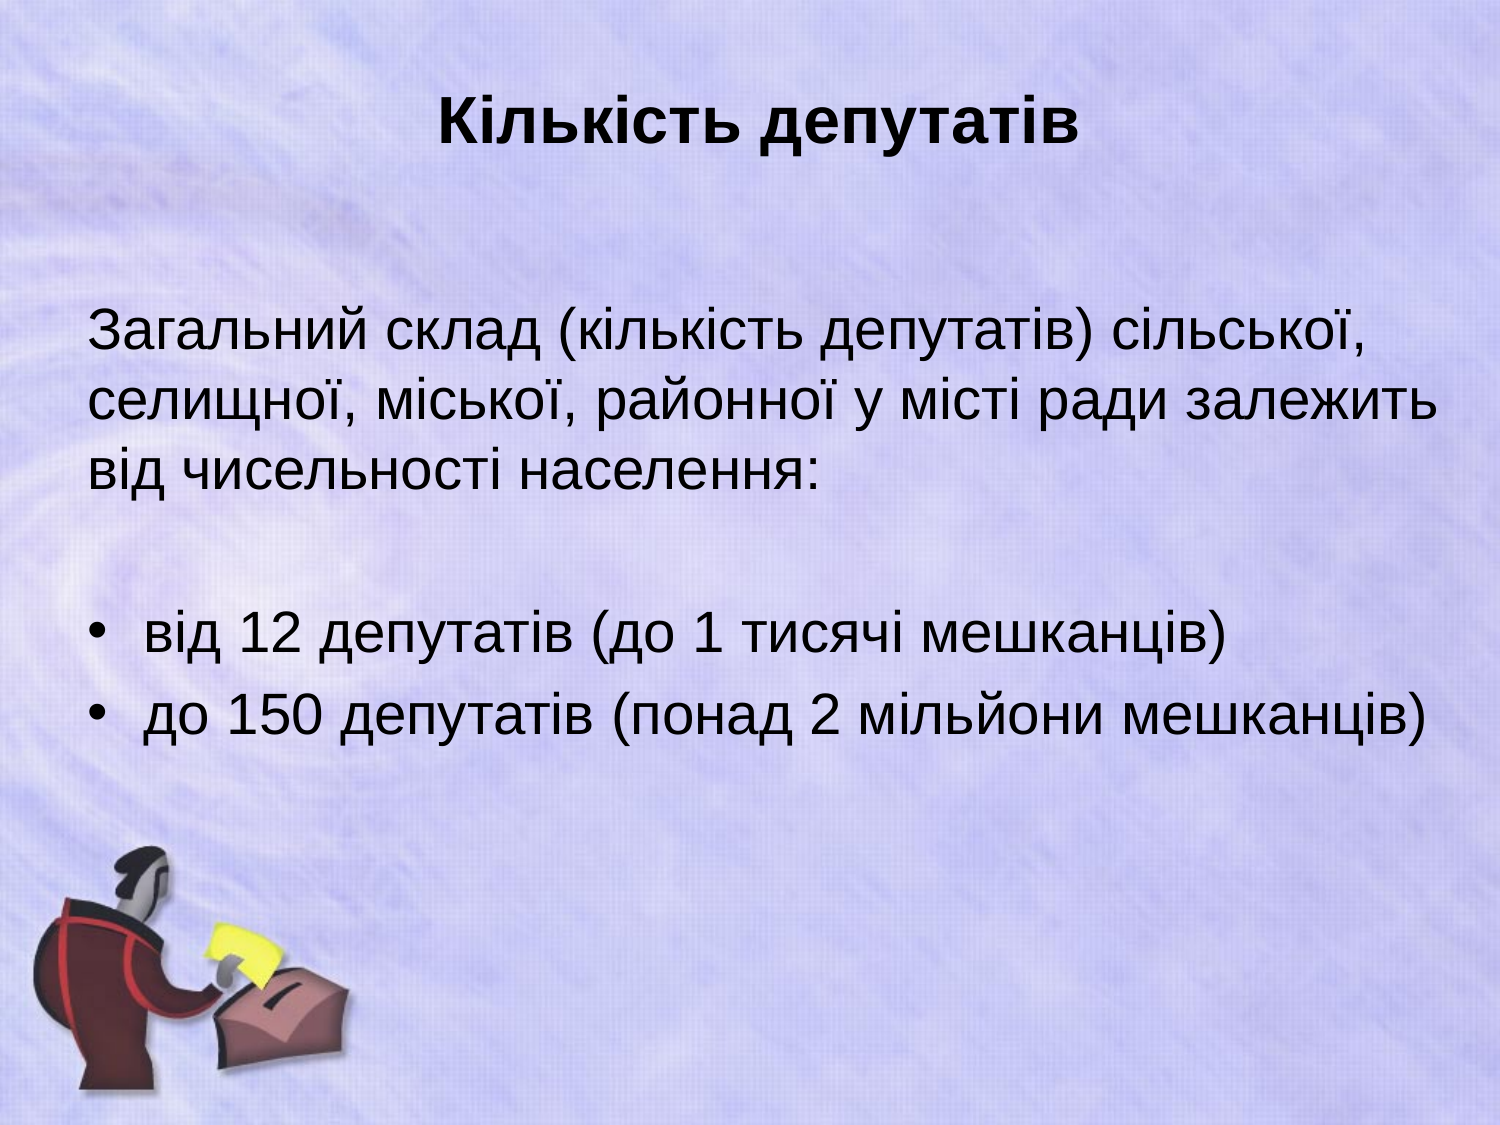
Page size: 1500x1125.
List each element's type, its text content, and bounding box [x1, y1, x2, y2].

picture [0, 0, 1500, 1125]
list Загальний склад (кількість депутатів) сільської, селищної, міської, районної у місті ради залежить від чисельності населення: від 12 депутатів (до 1 тисячі мешканців) до 150 депутатів (понад 2 мільйони мешканців) [72, 201, 1462, 848]
title Кількість депутатів [38, 44, 1480, 165]
